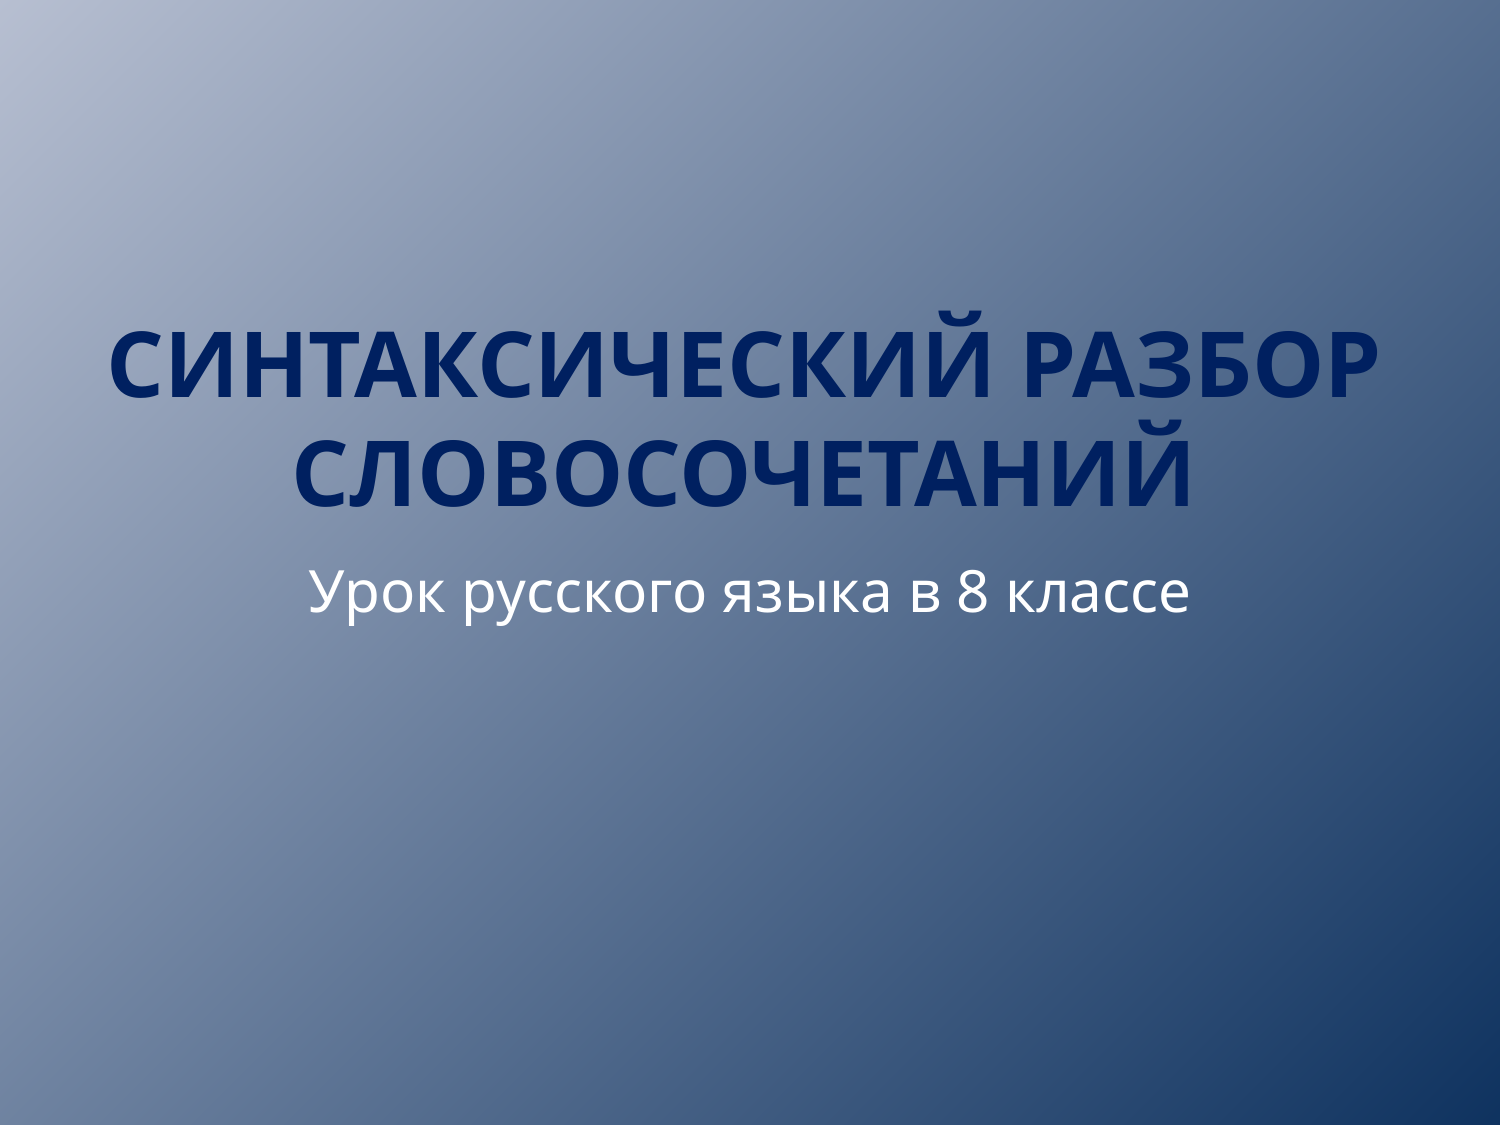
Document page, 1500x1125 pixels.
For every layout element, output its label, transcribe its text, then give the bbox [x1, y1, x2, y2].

subtitle Урок русского языка в 8 классе [225, 546, 1275, 834]
title Синтаксический разбор словосочетаний [69, 224, 1420, 525]
